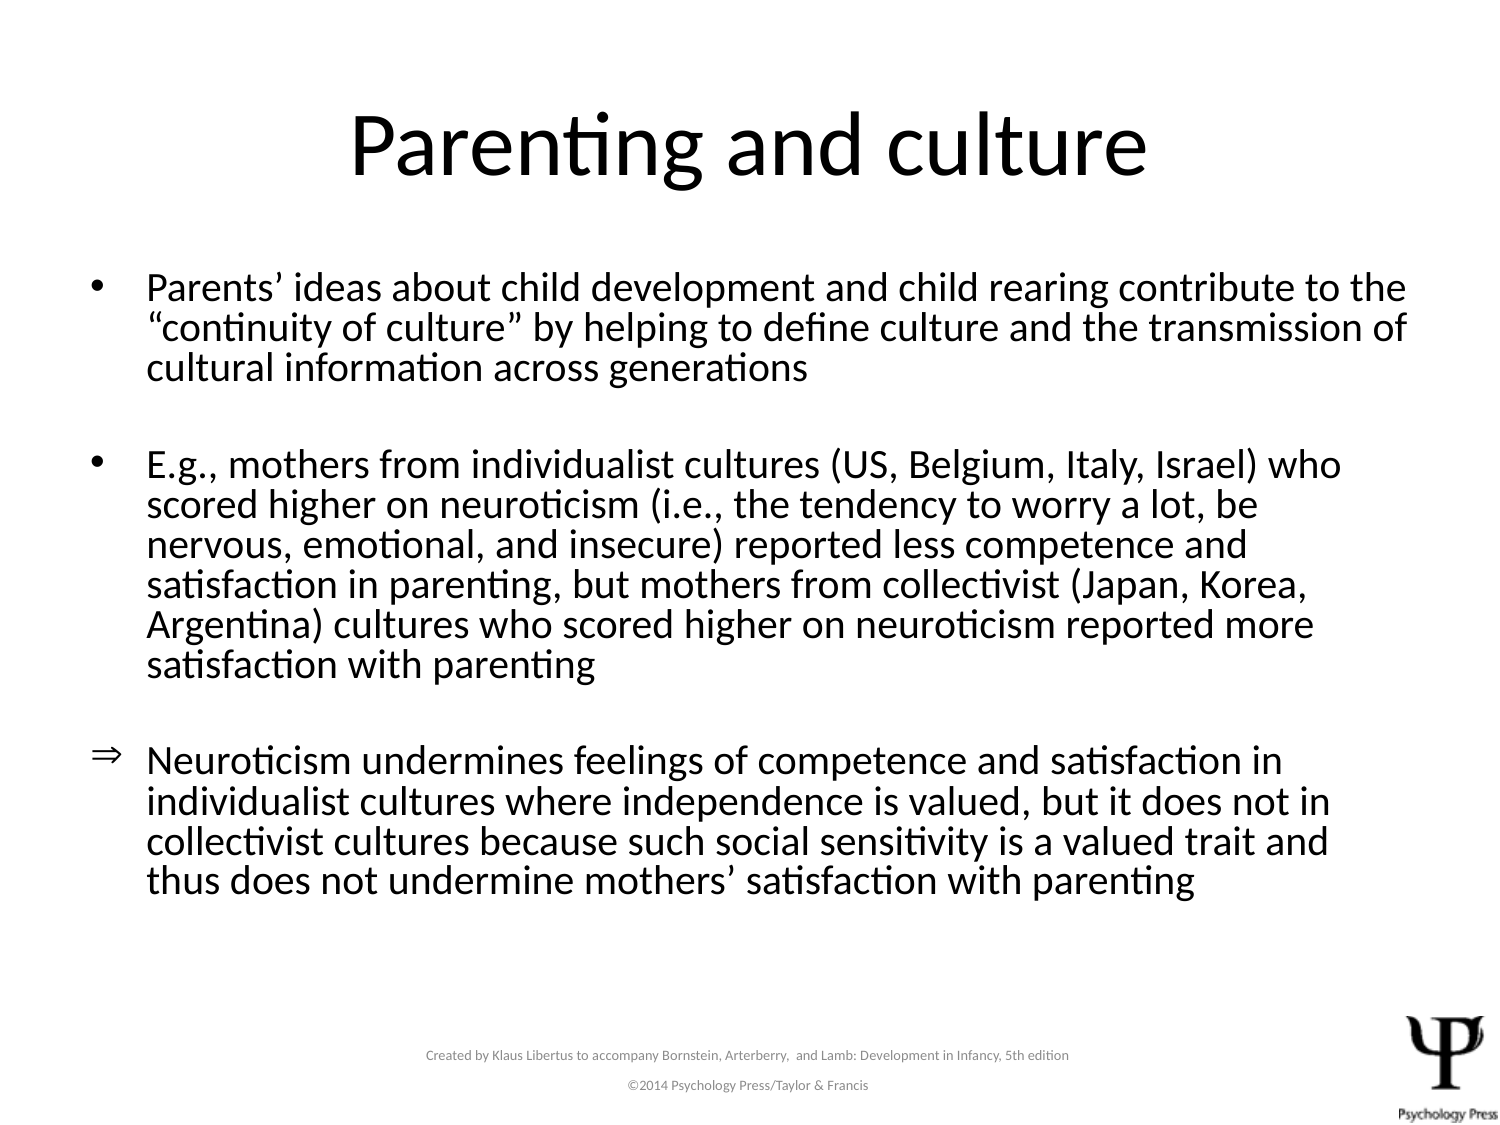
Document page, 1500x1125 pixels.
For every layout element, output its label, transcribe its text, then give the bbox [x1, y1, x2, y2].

footer Created by Klaus Libertus to accompany Bornstein, Arterberry, and Lamb: Development in Infancy, 5th edition ©2014 Psychology Press/Taylor & Francis [75, 1042, 1425, 1103]
picture [1399, 1016, 1498, 1123]
title Parenting and culture [74, 44, 1426, 233]
list Parents’ ideas about child development and child rearing contribute to the “continuity of culture” by helping to define culture and the transmission of cultural information across generations E.g., mothers from individualist cultures (US, Belgium, Italy, Israel) who scored higher on neuroticism (i.e., the tendency to worry a lot, be nervous, emotional, and insecure) reported less competence and satisfaction in parenting, but mothers from collectivist (Japan, Korea, Argentina) cultures who scored higher on neuroticism reported more satisfaction with parenting Neuroticism undermines feelings of competence and satisfaction in individualist cultures where independence is valued, but it does not in collectivist cultures because such social sensitivity is a valued trait and thus does not undermine mothers’ satisfaction with parenting [74, 262, 1426, 1006]
